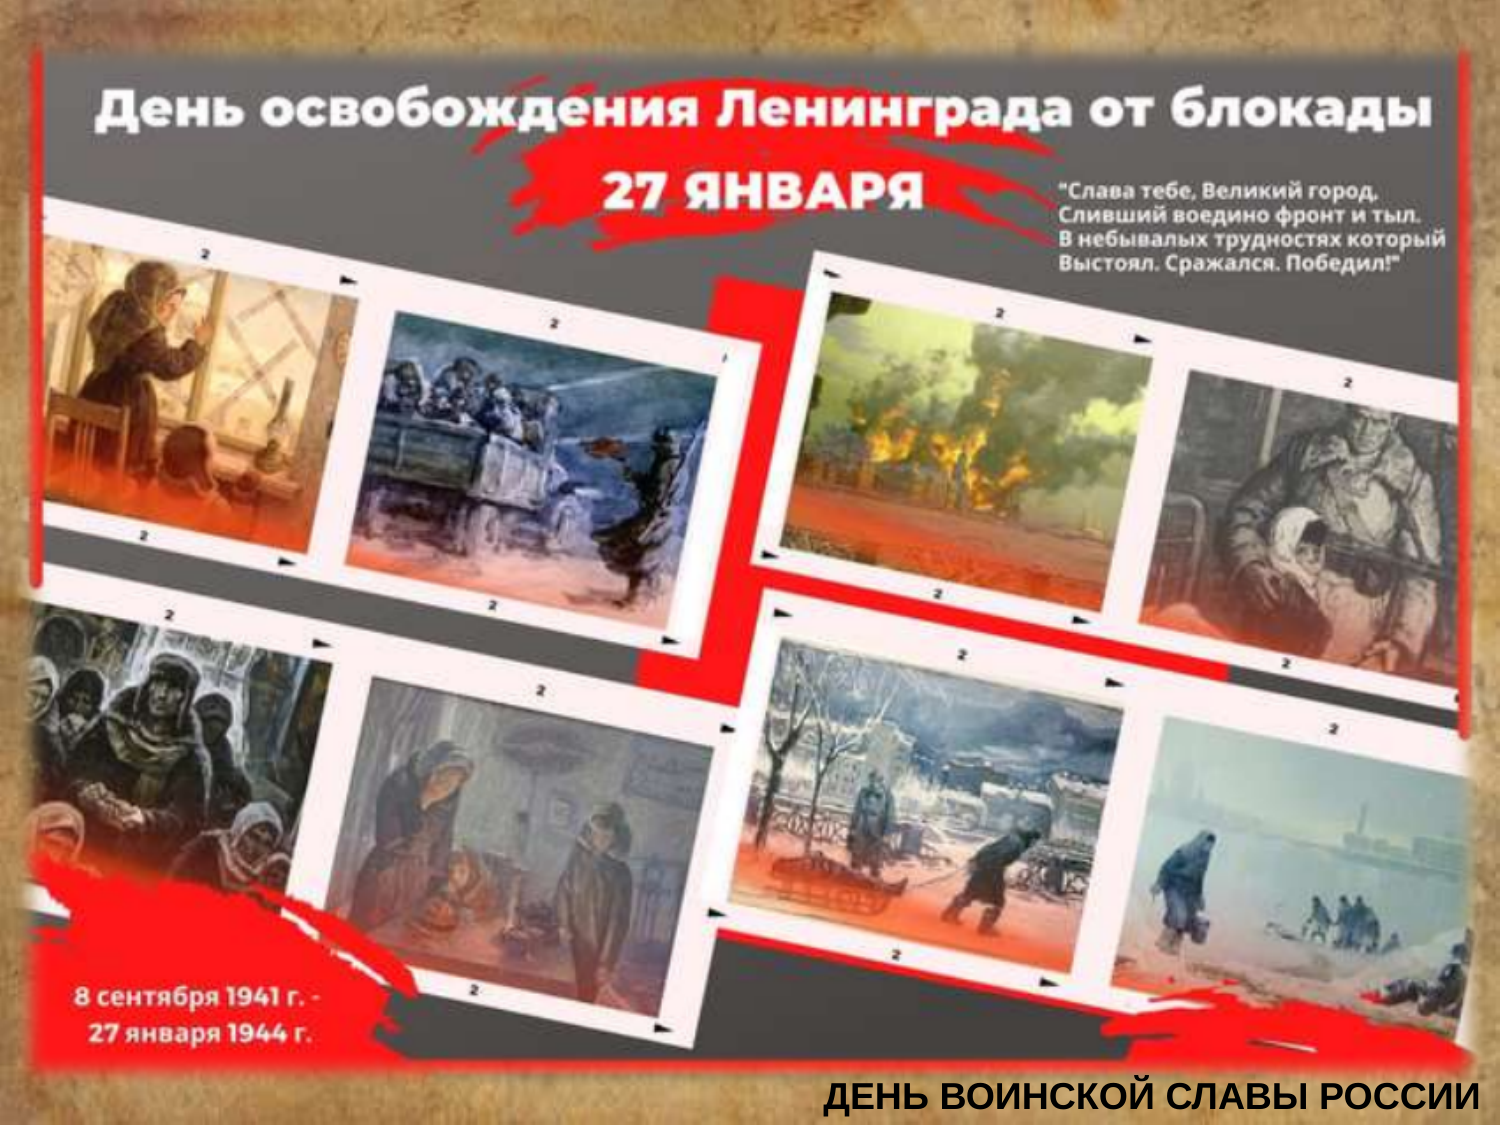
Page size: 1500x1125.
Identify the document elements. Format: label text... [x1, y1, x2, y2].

picture [0, 0, 1500, 1125]
text_box ДЕНЬ ВОИНСКОЙ СЛАВЫ РОССИИ [808, 1064, 1497, 1125]
